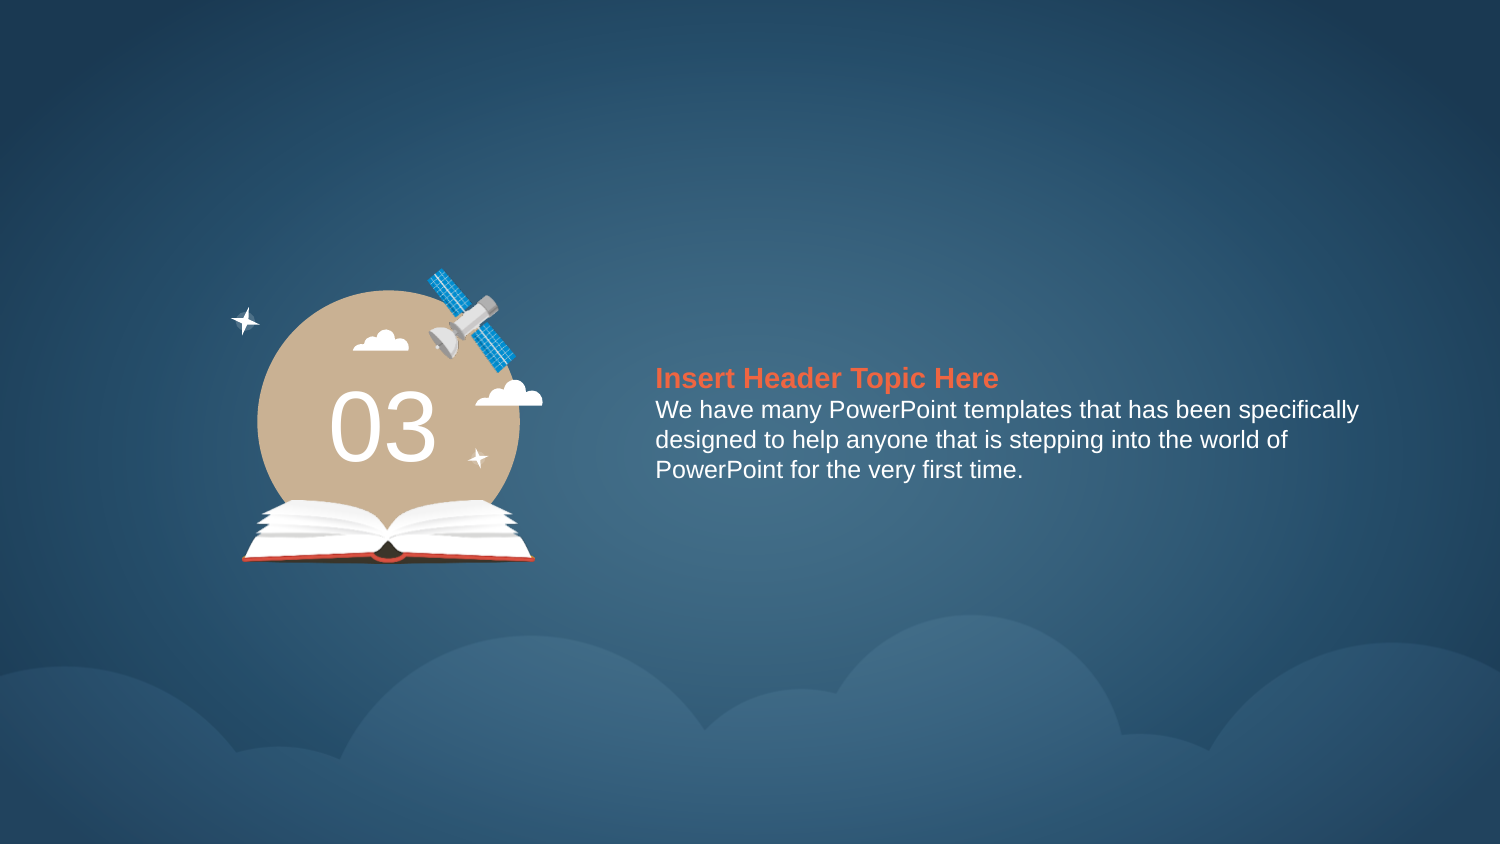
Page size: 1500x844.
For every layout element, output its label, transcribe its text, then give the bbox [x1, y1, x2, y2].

text_box [257, 290, 520, 500]
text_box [230, 306, 260, 336]
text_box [467, 447, 489, 469]
text_box 03 [301, 361, 467, 482]
text_box [352, 329, 409, 351]
text_box [475, 379, 543, 406]
picture [0, 0, 1500, 844]
text_box Insert Header Topic Here We have many PowerPoint templates that has been specifically designed to help anyone that is stepping into the world of PowerPoint for the very first time. [655, 359, 1400, 484]
